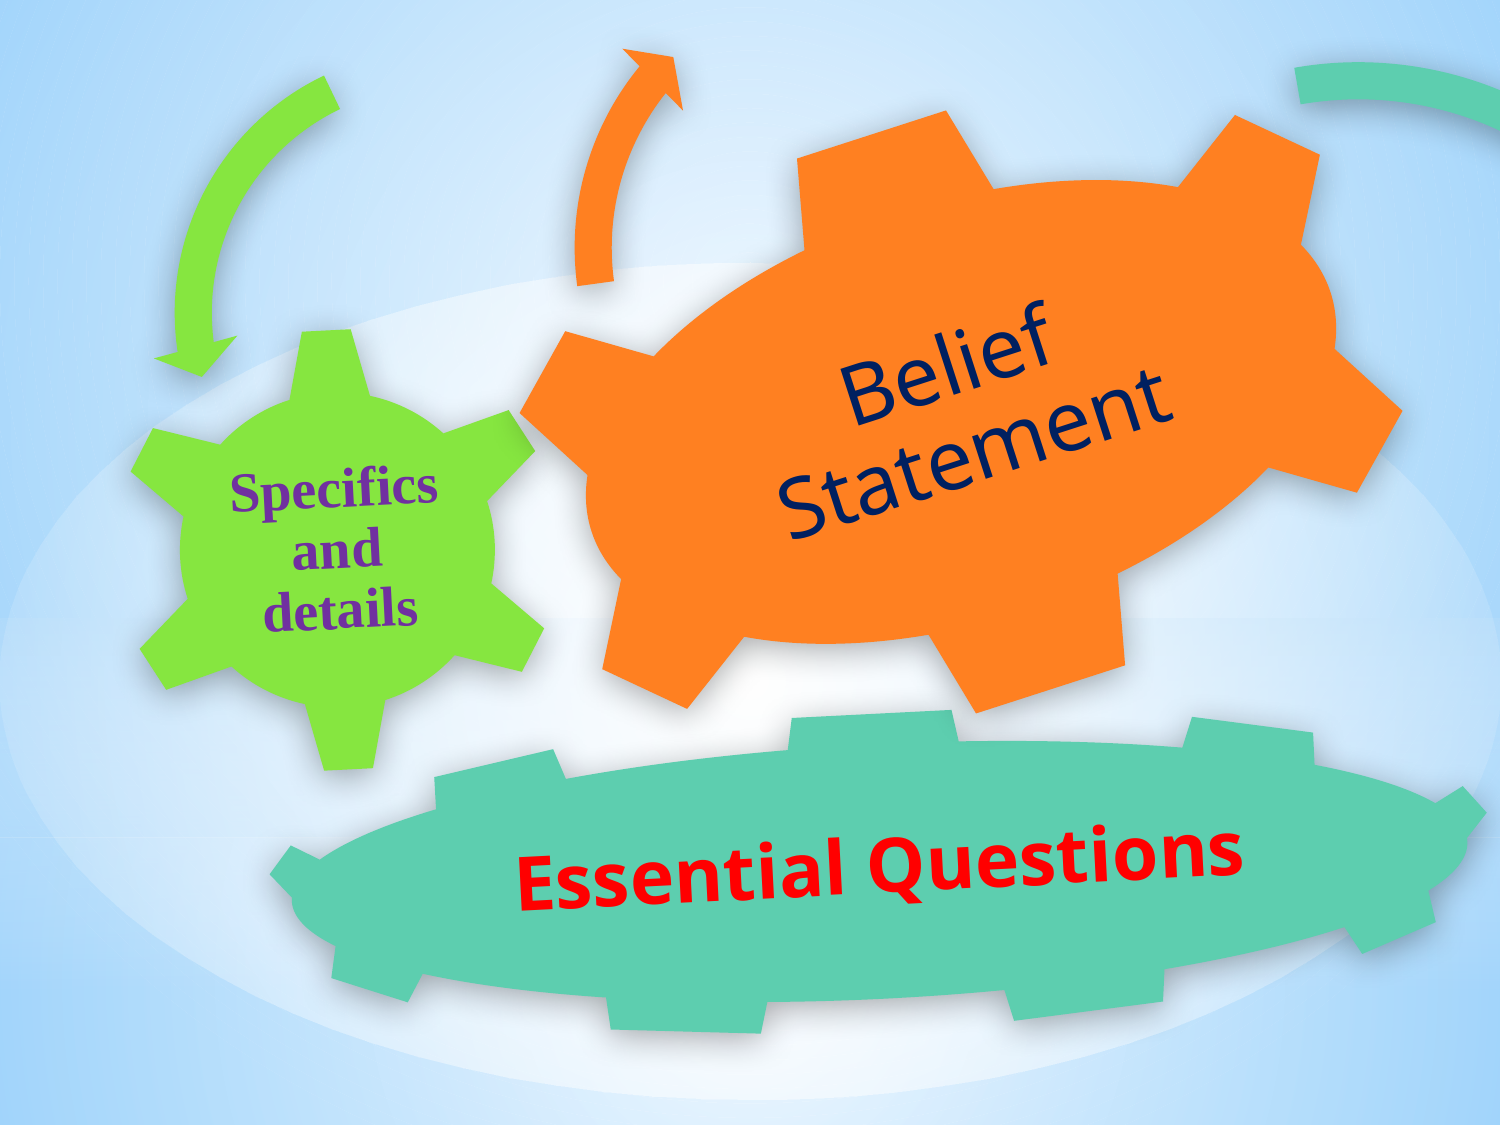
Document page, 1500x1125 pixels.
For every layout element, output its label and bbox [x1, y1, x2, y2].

text_box [0, 0, 1500, 1125]
